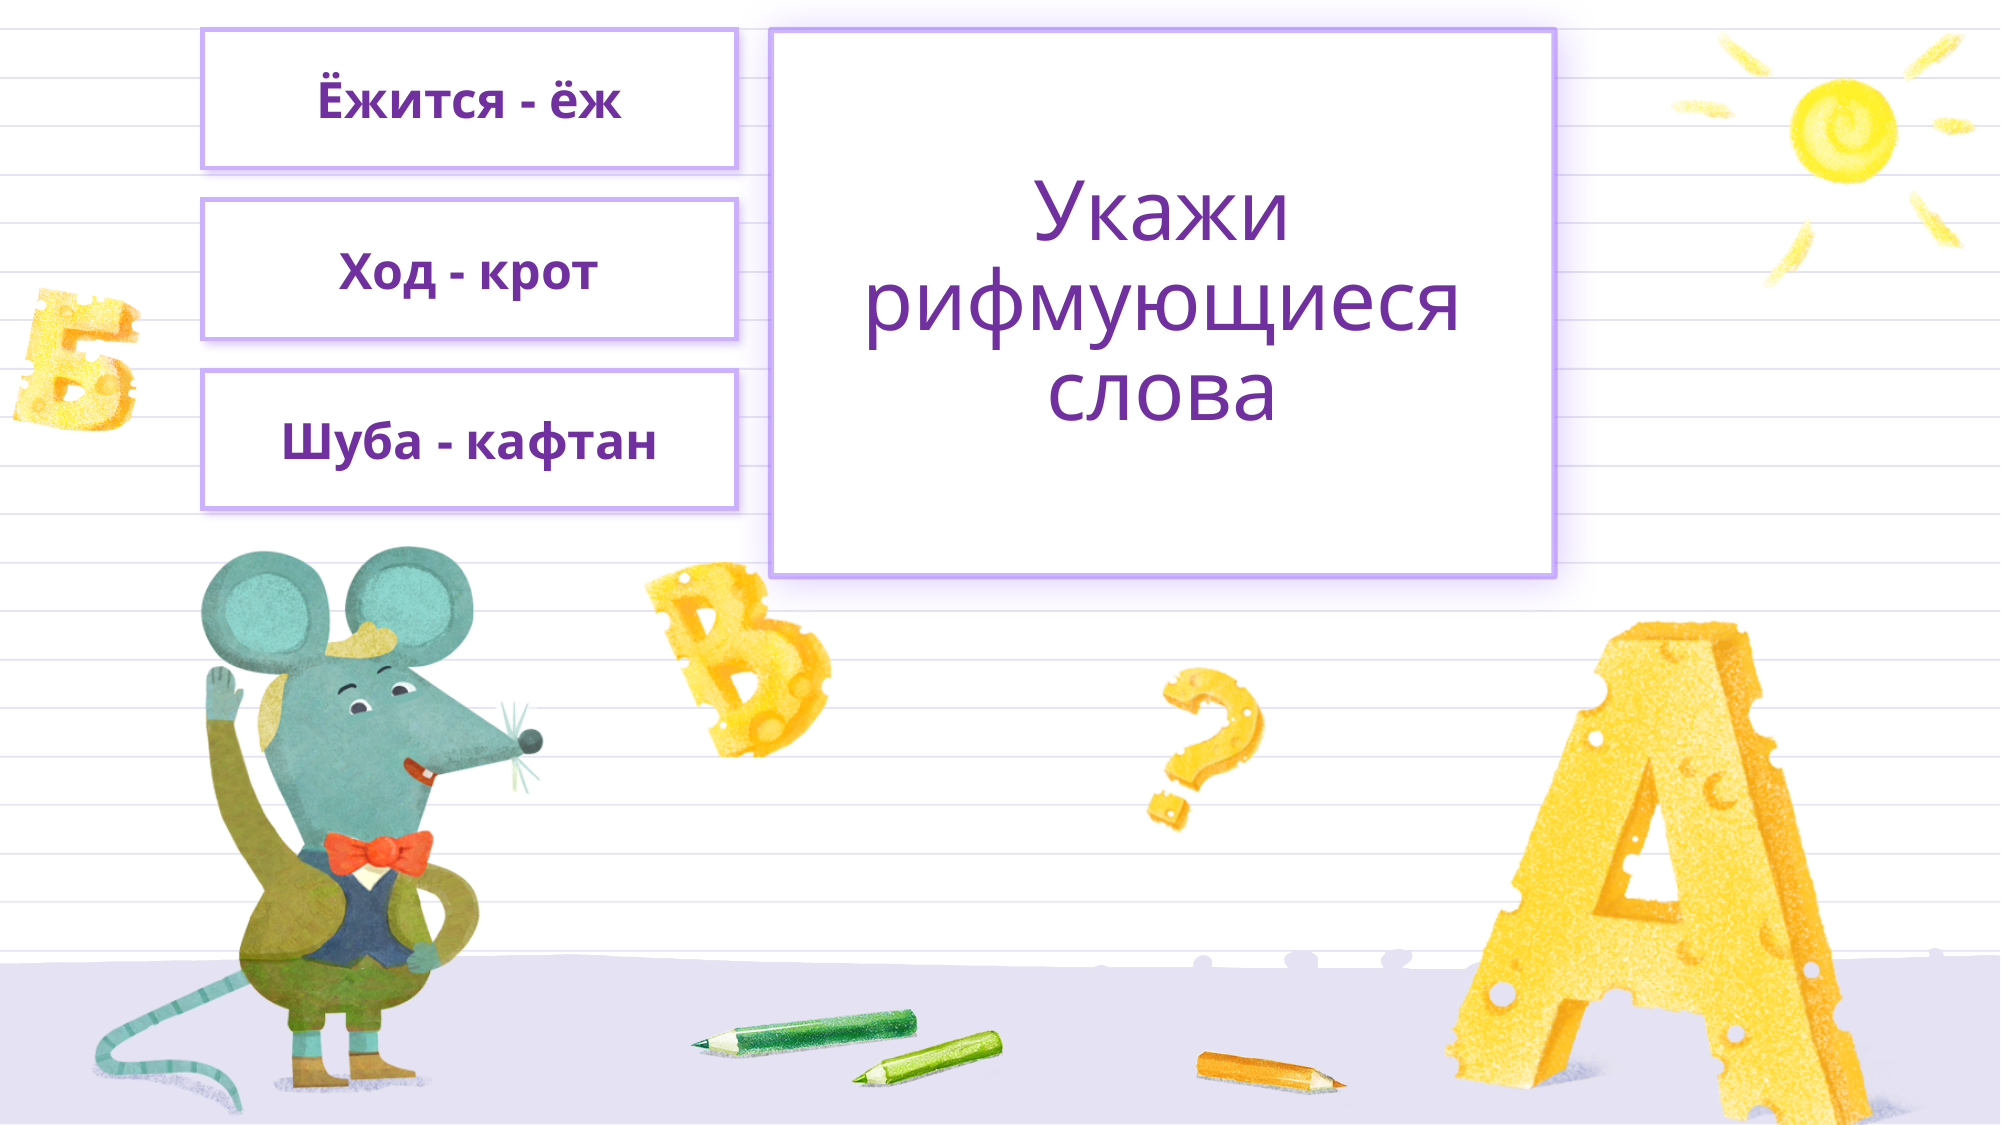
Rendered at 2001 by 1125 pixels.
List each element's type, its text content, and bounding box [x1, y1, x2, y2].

picture [1440, 620, 1977, 1125]
text_box Ёжится - ёж [201, 29, 738, 169]
picture [643, 562, 831, 757]
picture [12, 287, 141, 431]
picture [1146, 667, 1265, 833]
text_box Ход - крот [201, 199, 738, 340]
picture [689, 1007, 1354, 1110]
picture [91, 546, 546, 1119]
text_box Шуба - кафтан [201, 370, 738, 510]
text_box Укажи рифмующиеся слова [771, 29, 1555, 577]
picture [1670, 29, 1977, 288]
